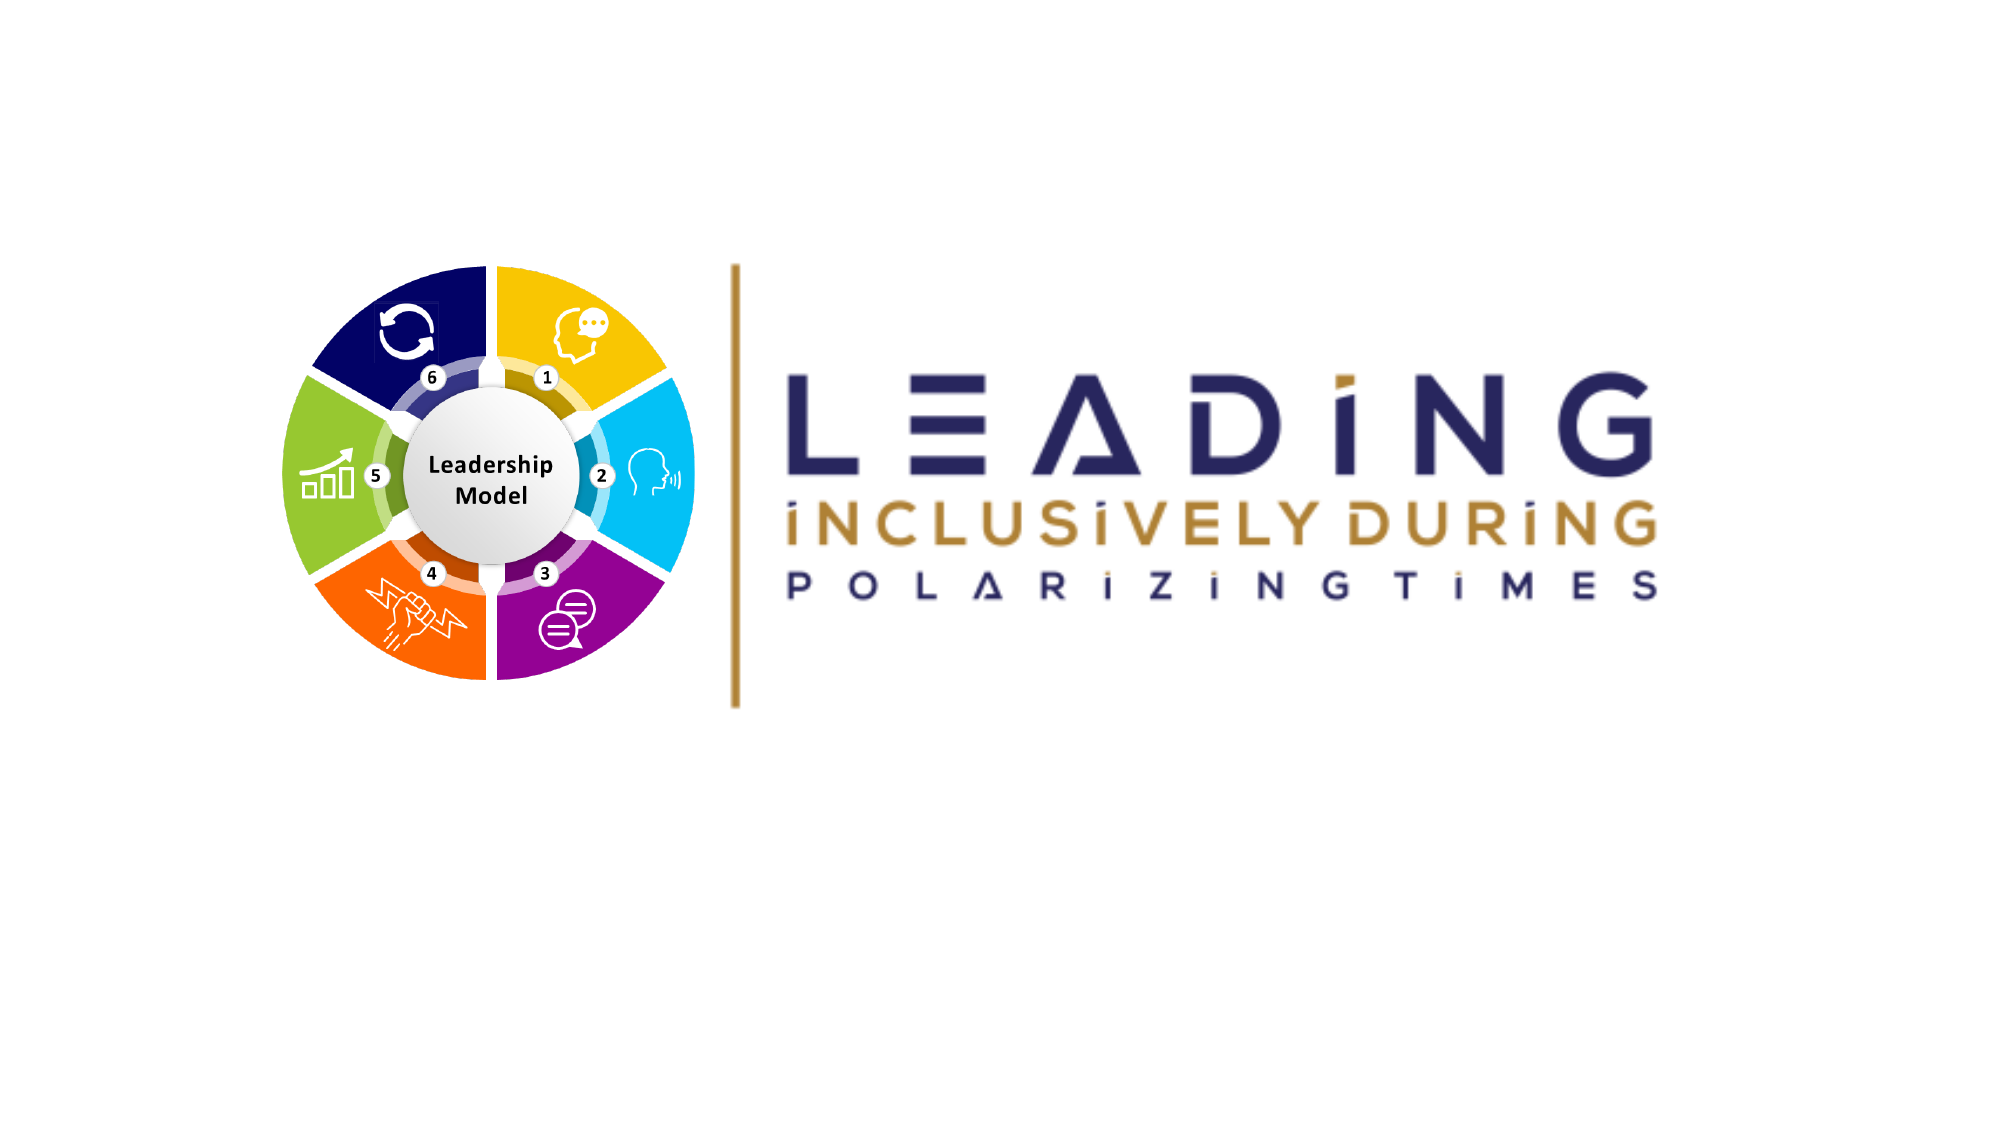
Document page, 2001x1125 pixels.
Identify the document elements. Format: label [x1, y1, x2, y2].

text_box [282, 217, 1768, 783]
